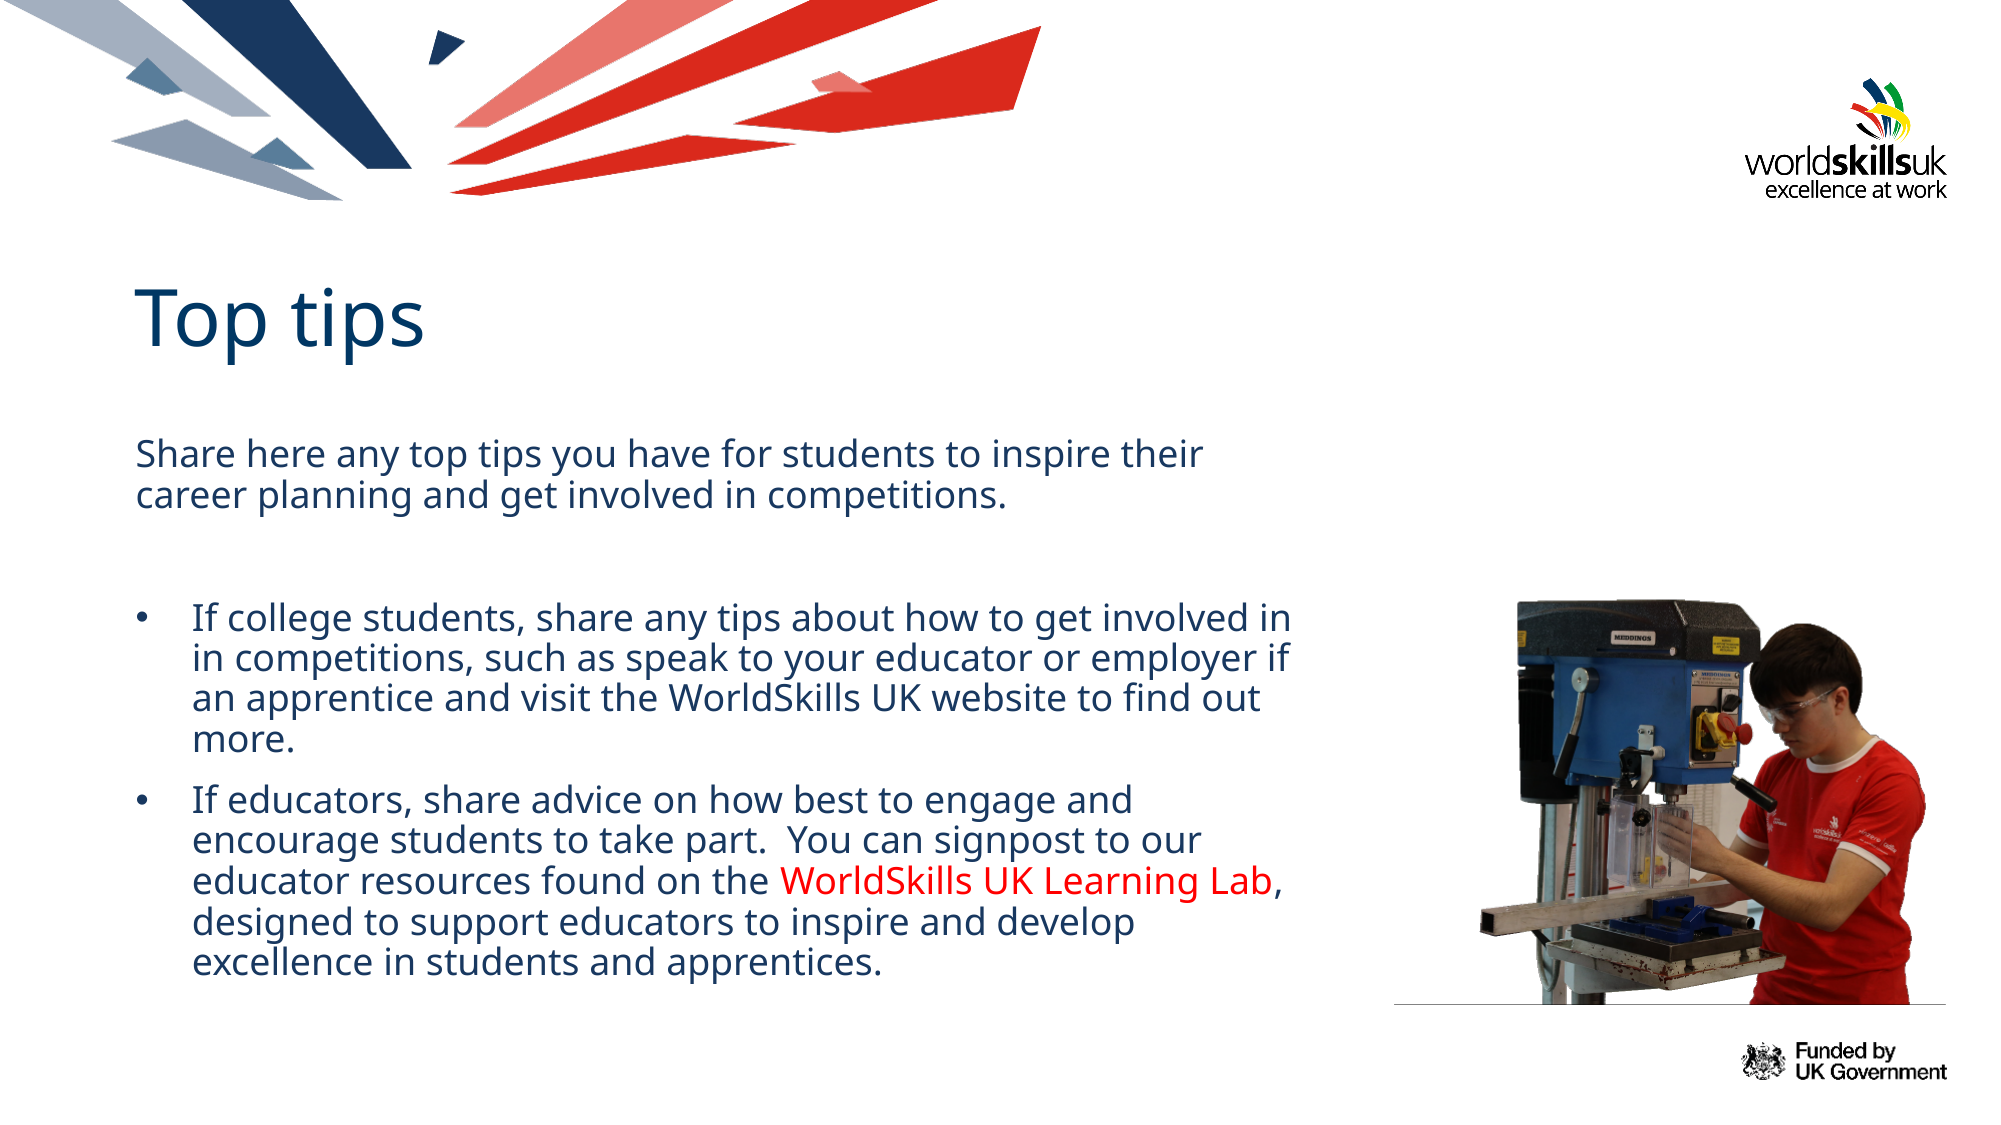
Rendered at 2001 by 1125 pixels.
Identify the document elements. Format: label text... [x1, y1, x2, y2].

picture [1372, 0, 2000, 1005]
title Top tips [119, 221, 1372, 372]
picture [0, 0, 1057, 208]
picture [1736, 1037, 1952, 1085]
subtitle Share here any top tips you have for students to inspire their career planning and get involved in competitions. If college students, share any tips about how to get involved in in competitions, such as speak to your educator or employer if an apprentice and visit the WorldSkills UK website to find out more. If educators, share advice on how best to engage and encourage students to take part. You can signpost to our educator resources found on the WorldSkills UK Learning Lab, designed to support educators to inspire and develop excellence in students and apprentices. [120, 428, 1341, 1005]
